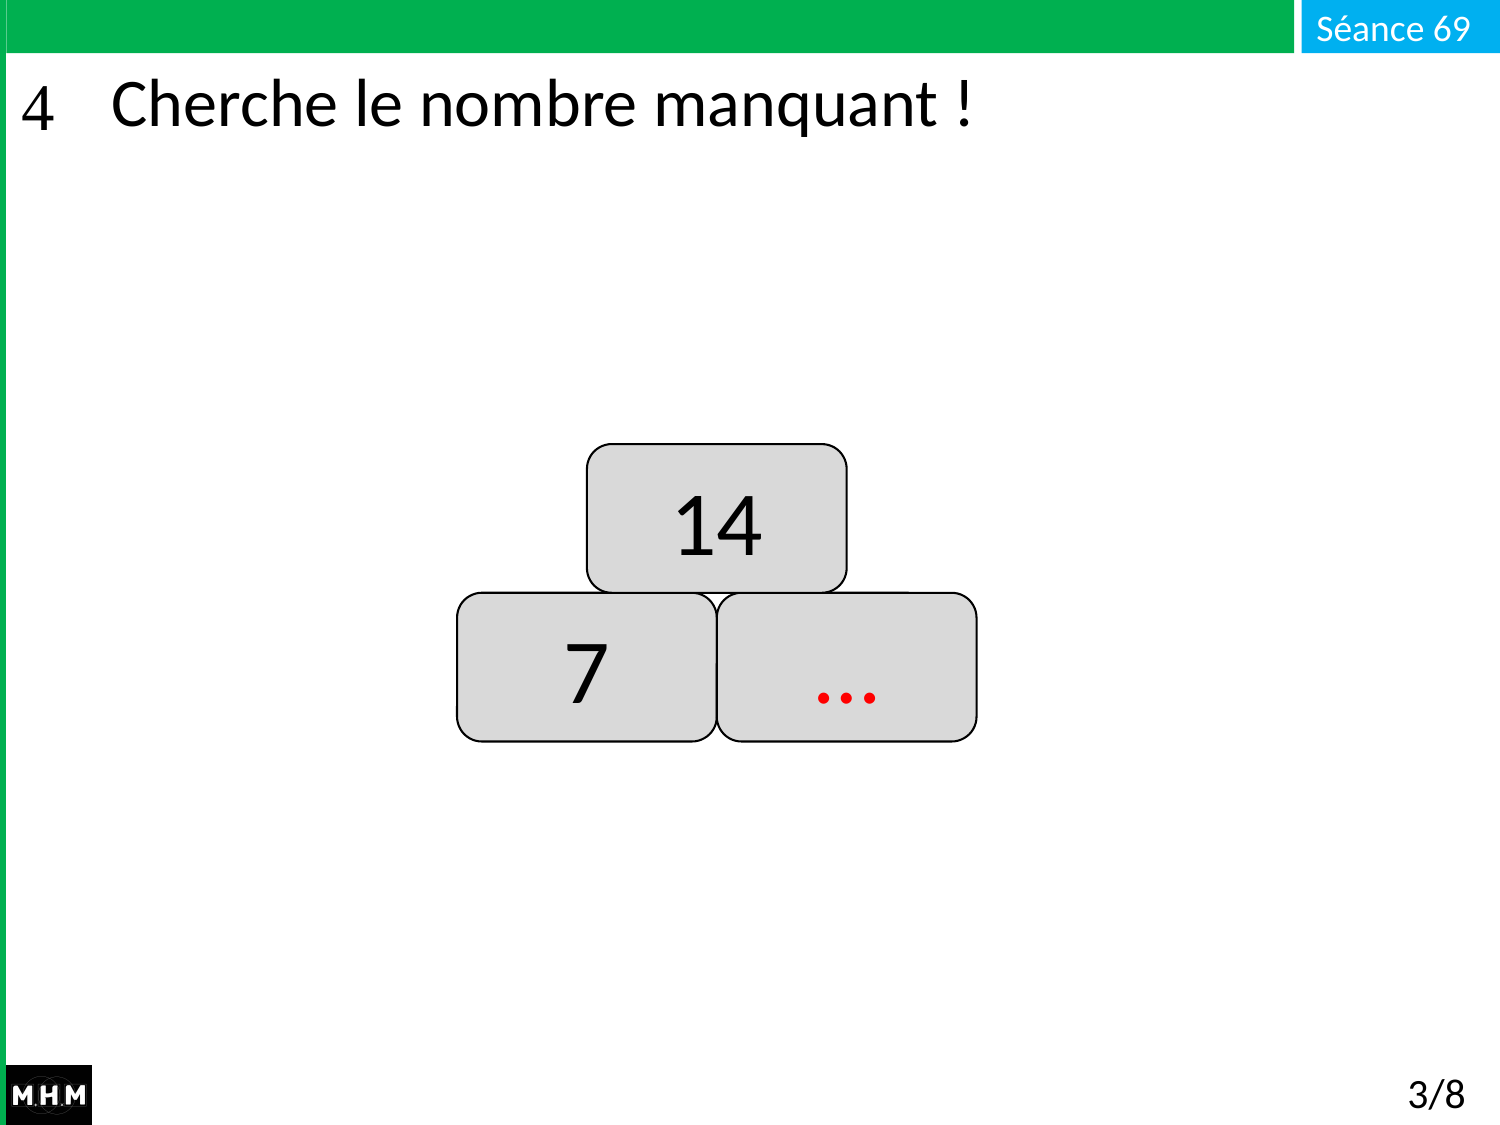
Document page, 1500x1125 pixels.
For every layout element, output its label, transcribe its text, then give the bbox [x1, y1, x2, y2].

list 3/8 [1373, 1064, 1500, 1125]
text_box … [715, 591, 978, 743]
picture [6, 1065, 92, 1125]
text_box 7 [455, 591, 717, 743]
text_box 14 [585, 443, 848, 594]
title Cherche le nombre manquant ! [96, 60, 1391, 150]
